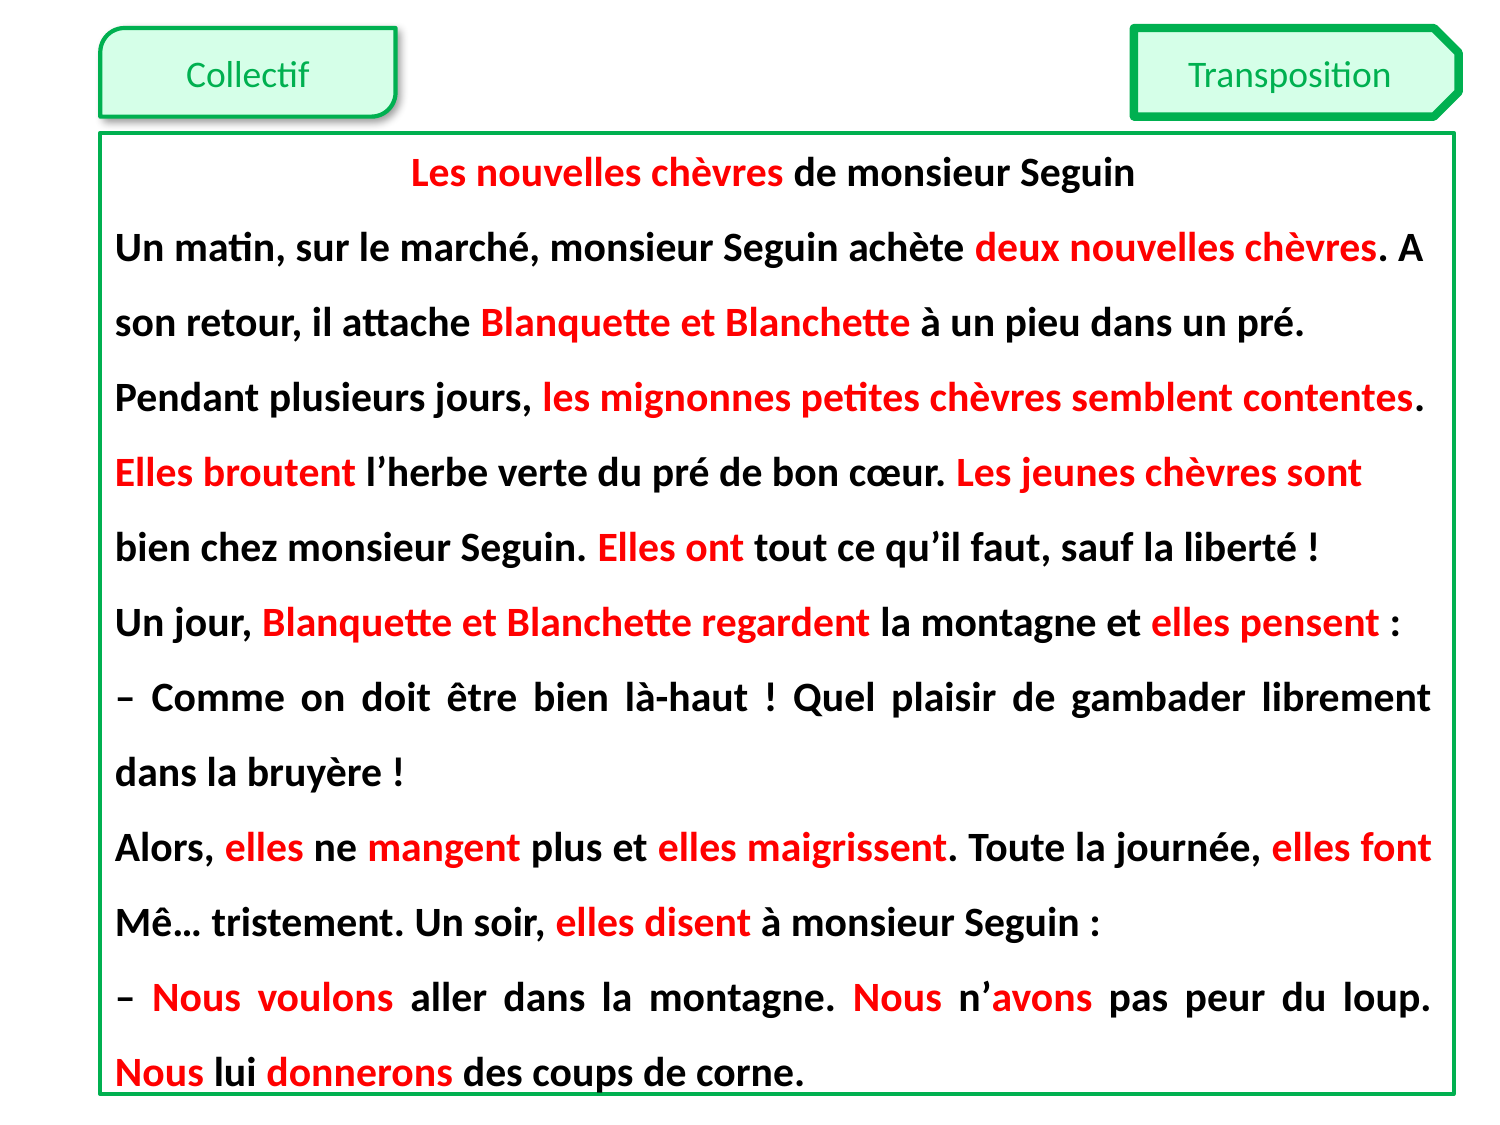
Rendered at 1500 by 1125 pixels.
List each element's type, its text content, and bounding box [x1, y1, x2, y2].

text_box Les nouvelles chèvres de monsieur Seguin Un matin, sur le marché, monsieur Seguin achète deux nouvelles chèvres. A son retour, il attache Blanquette et Blanchette à un pieu dans un pré. Pendant plusieurs jours, les mignonnes petites chèvres semblent contentes. Elles broutent l’herbe verte du pré de bon cœur. Les jeunes chèvres sont bien chez monsieur Seguin. Elles ont tout ce qu’il faut, sauf la liberté ! Un jour, Blanquette et Blanchette regardent la montagne et elles pensent : – Comme on doit être bien là-haut ! Quel plaisir de gambader librement dans la bruyère ! Alors, elles ne mangent plus et elles maigrissent. Toute la journée, elles font Mê… tristement. Un soir, elles disent à monsieur Seguin : – Nous voulons aller dans la montagne. Nous n’avons pas peur du loup. Nous lui donnerons des coups de corne. [100, 137, 1447, 1102]
